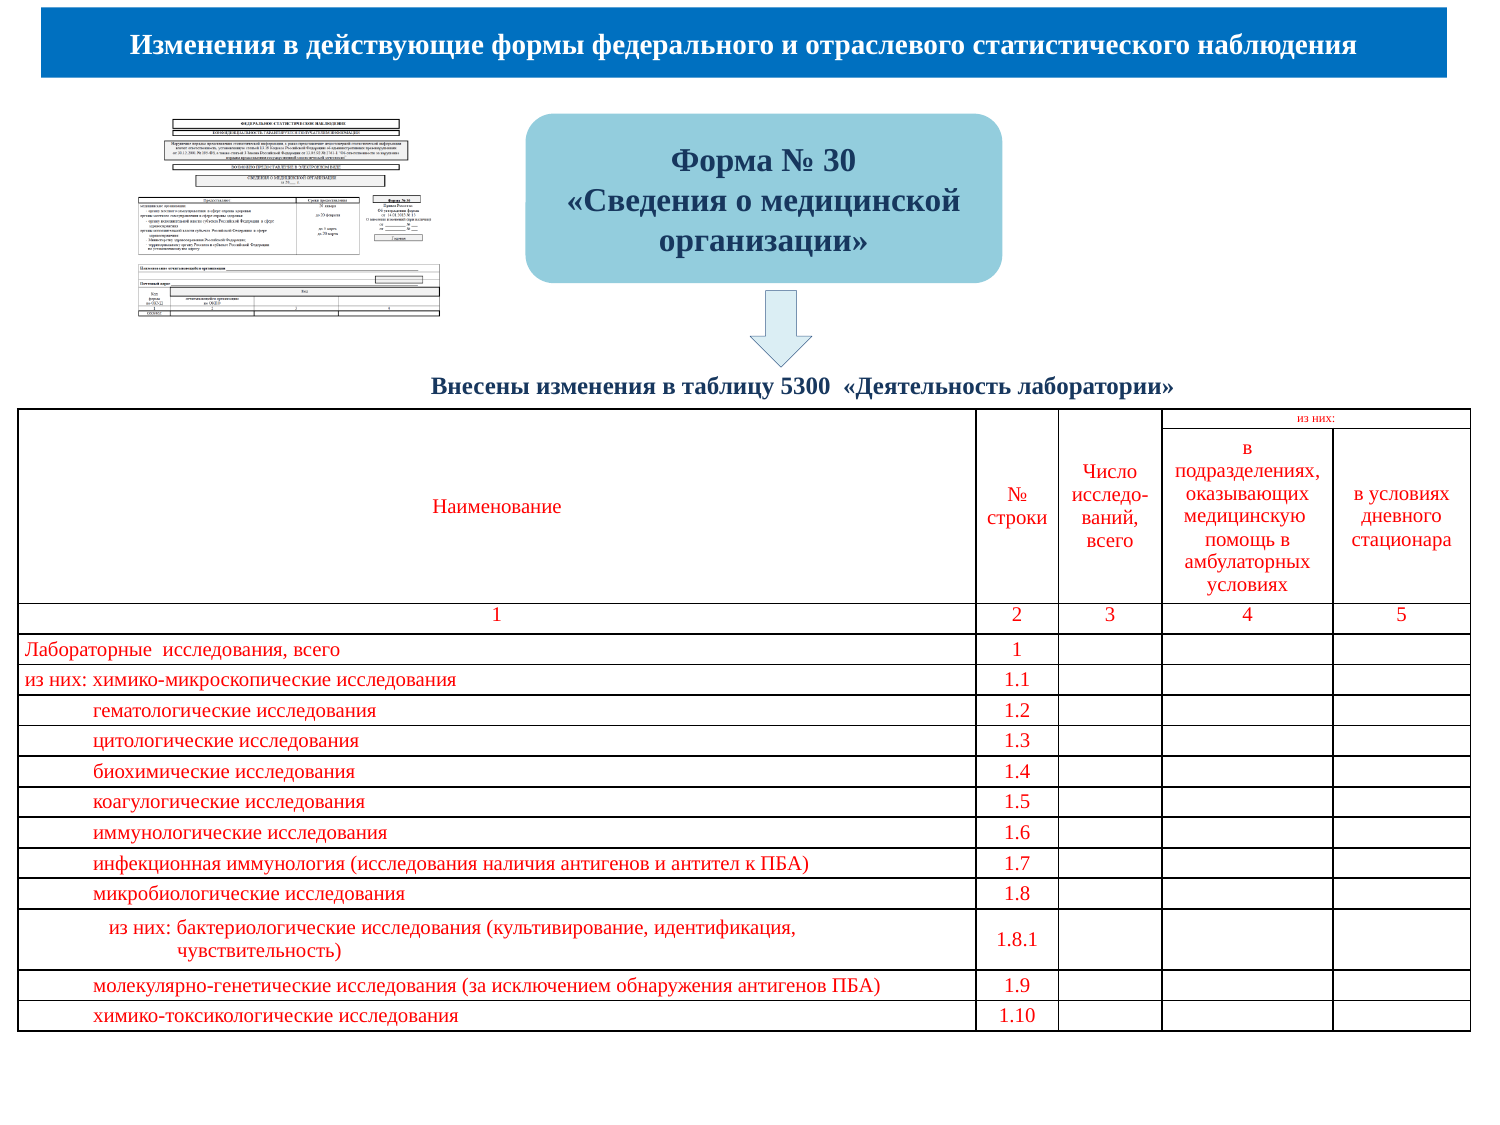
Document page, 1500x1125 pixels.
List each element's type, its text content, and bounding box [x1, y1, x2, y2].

table_cell [1163, 696, 1332, 725]
table_cell [1334, 910, 1470, 969]
table_cell [1334, 696, 1470, 725]
table_cell [1334, 635, 1470, 664]
table_cell инфекционная иммунология (исследования наличия антигенов и антител к ПБА) [19, 849, 975, 877]
table_cell [1163, 879, 1332, 908]
table_cell химико-токсикологические исследования [19, 1001, 975, 1030]
table_cell [1163, 757, 1332, 786]
table_cell [1059, 726, 1161, 755]
table_cell 1.3 [977, 726, 1058, 755]
table_cell [1059, 818, 1161, 847]
table_cell [1334, 879, 1470, 908]
text_box [748, 288, 814, 361]
table_cell [1059, 1001, 1161, 1030]
table_cell 1.2 [977, 696, 1058, 725]
table_cell в условиях дневного стационара [1334, 429, 1470, 603]
table_cell Лабораторные исследования, всего [19, 635, 975, 664]
table_cell [1163, 971, 1332, 1000]
table_cell [1059, 879, 1161, 908]
table_cell 1.9 [977, 971, 1058, 1000]
text_box Изменения в действующие формы федерального и отраслевого статистического наблюдения [39, 5, 1449, 80]
table_header из них: [1163, 410, 1470, 428]
table_cell 5 [1334, 604, 1470, 633]
table_cell 1.10 [977, 1001, 1058, 1030]
table_cell 4 [1163, 604, 1332, 633]
table_cell [1163, 665, 1332, 694]
table_cell 1.8.1 [977, 910, 1058, 969]
table_cell цитологические исследования [19, 726, 975, 755]
table_cell 1 [977, 635, 1058, 664]
table_cell гематологические исследования [19, 696, 975, 725]
text_box Внесены изменения в таблицу 5300 «Деятельность лаборатории» [159, 361, 1447, 407]
table_cell [1163, 818, 1332, 847]
table_cell [1334, 818, 1470, 847]
table_cell [1059, 757, 1161, 786]
text_box Форма № 30 «Сведения о медицинской организации» [523, 111, 1005, 286]
table_cell иммунологические исследования [19, 818, 975, 847]
table_cell [1163, 635, 1332, 664]
table_cell [1059, 910, 1161, 969]
table_cell молекулярно-генетические исследования (за исключением обнаружения антигенов ПБА) [19, 971, 975, 1000]
table_header Число исследо- ваний, всего [1059, 410, 1161, 603]
table_cell 1.7 [977, 849, 1058, 877]
picture [123, 101, 451, 330]
table_cell в подразделениях, оказывающих медицинскую помощь в амбулаторных условиях [1163, 429, 1332, 603]
table_cell коагулогические исследования [19, 788, 975, 816]
table_cell 1.1 [977, 665, 1058, 694]
table_cell [1059, 635, 1161, 664]
table_cell 2 [977, 604, 1058, 633]
table_cell [1334, 788, 1470, 816]
table_header Наименование [19, 410, 975, 603]
table_cell биохимические исследования [19, 757, 975, 786]
table_cell [1334, 726, 1470, 755]
table_cell [1059, 849, 1161, 877]
table_cell [1059, 971, 1161, 1000]
table_cell [1163, 788, 1332, 816]
table_cell [1334, 757, 1470, 786]
table_cell [1334, 849, 1470, 877]
table_cell [1059, 696, 1161, 725]
table_cell 1.8 [977, 879, 1058, 908]
table_cell [1059, 788, 1161, 816]
table_cell [1334, 665, 1470, 694]
table_cell [1163, 849, 1332, 877]
table_cell [1163, 726, 1332, 755]
table_cell 1 [19, 604, 975, 633]
table_header № строки [977, 410, 1058, 603]
table_cell 1.4 [977, 757, 1058, 786]
table_cell 1.5 [977, 788, 1058, 816]
table_cell [1334, 971, 1470, 1000]
table_cell [1163, 1001, 1332, 1030]
table_cell [1059, 665, 1161, 694]
table_cell 3 [1059, 604, 1161, 633]
table_cell из них: химико-микроскопические исследования [19, 665, 975, 694]
table_cell 1.6 [977, 818, 1058, 847]
table_cell микробиологические исследования [19, 879, 975, 908]
table_cell [1163, 910, 1332, 969]
table_cell [1334, 1001, 1470, 1030]
table_cell из них: бактериологические исследования (культивирование, идентификация, чувствительность) [19, 910, 975, 969]
